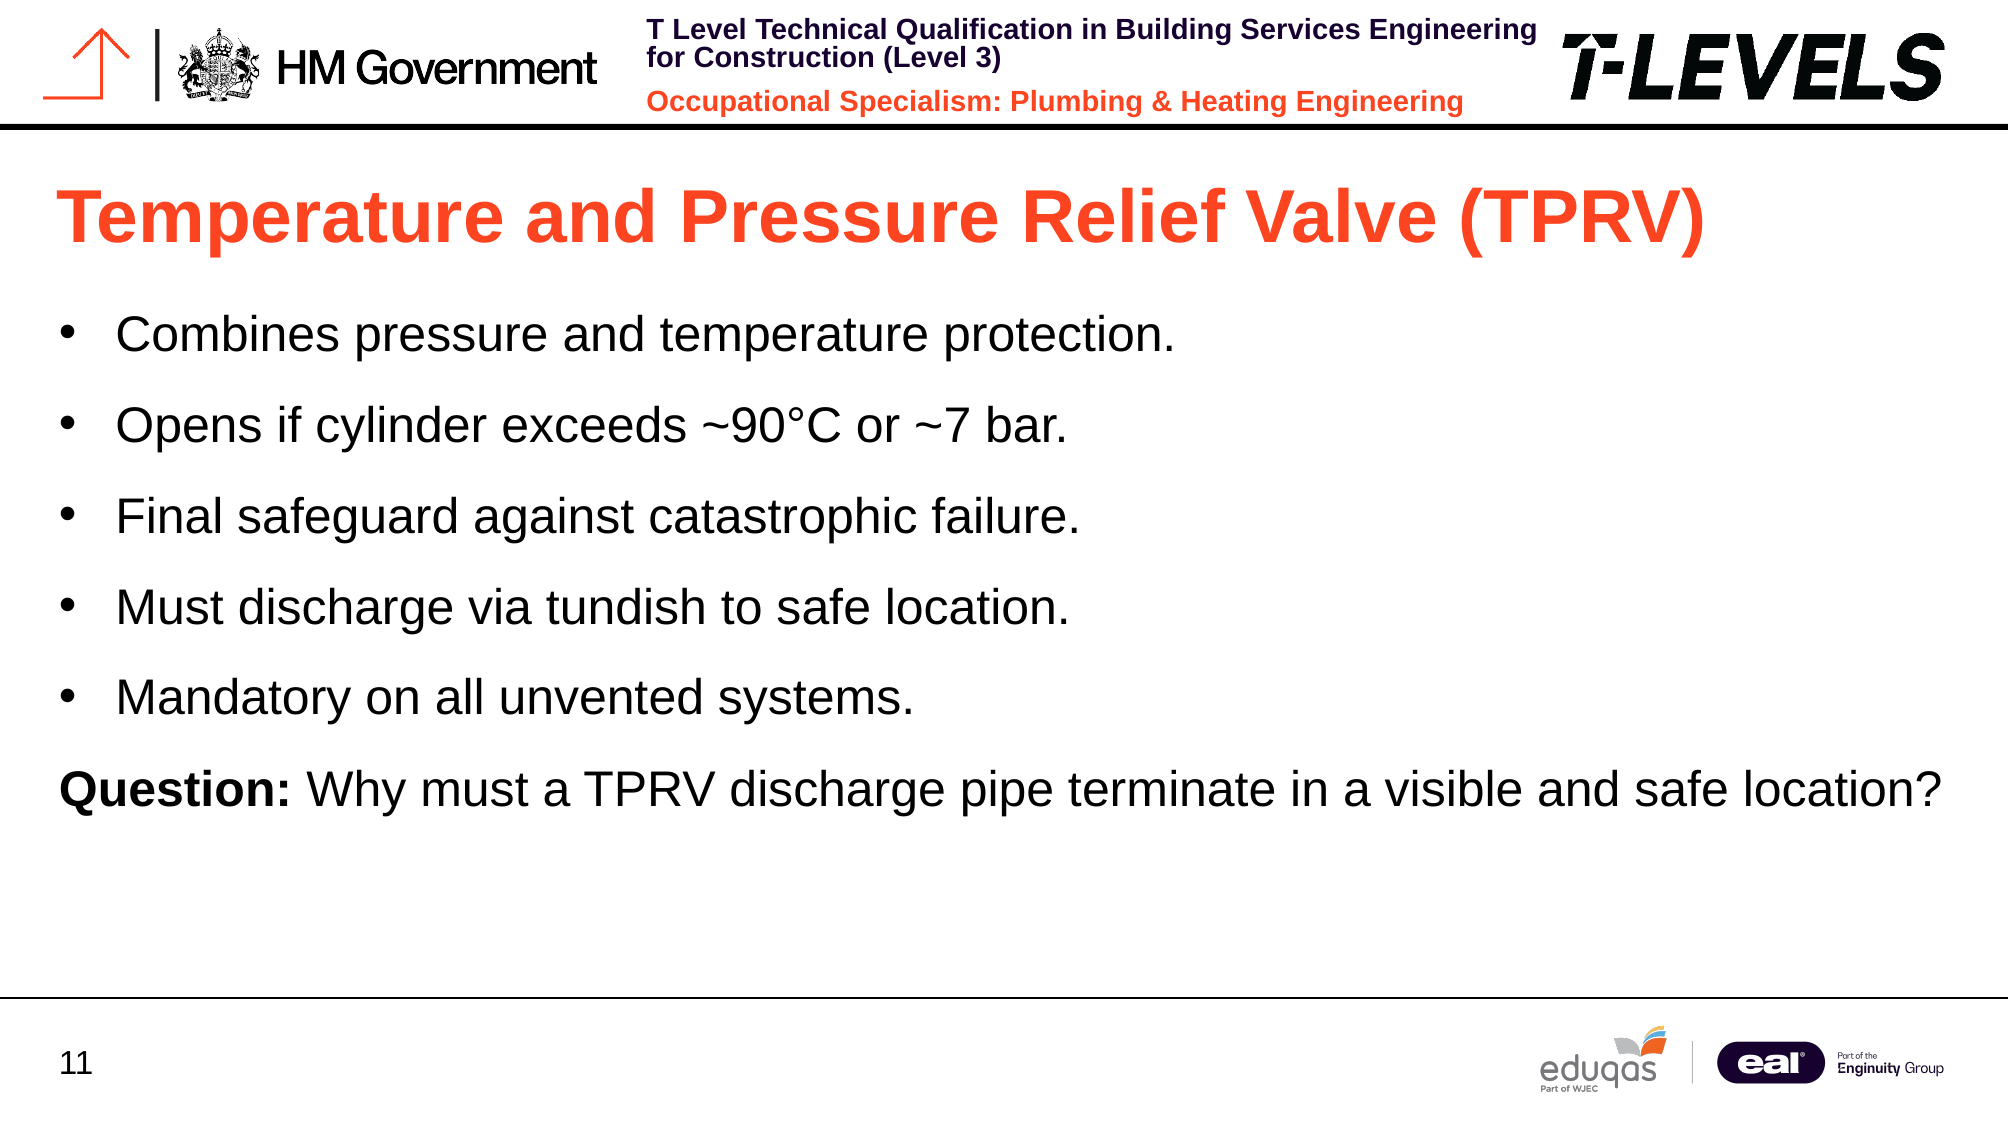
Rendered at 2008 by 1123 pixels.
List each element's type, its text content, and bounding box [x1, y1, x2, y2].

picture [155, 28, 597, 102]
list Combines pressure and temperature protection. Opens if cylinder exceeds ~90°C or ~7 bar. Final safeguard against catastrophic failure. Must discharge via tundish to safe location. Mandatory on all unvented systems. Question: Why must a TPRV discharge pipe terminate in a visible and safe location? [59, 295, 1949, 919]
picture [38, 27, 136, 100]
title Temperature and Pressure Relief Valve (TPRV) [41, 111, 1949, 314]
picture [1535, 1021, 1949, 1097]
picture [1543, 25, 1964, 108]
